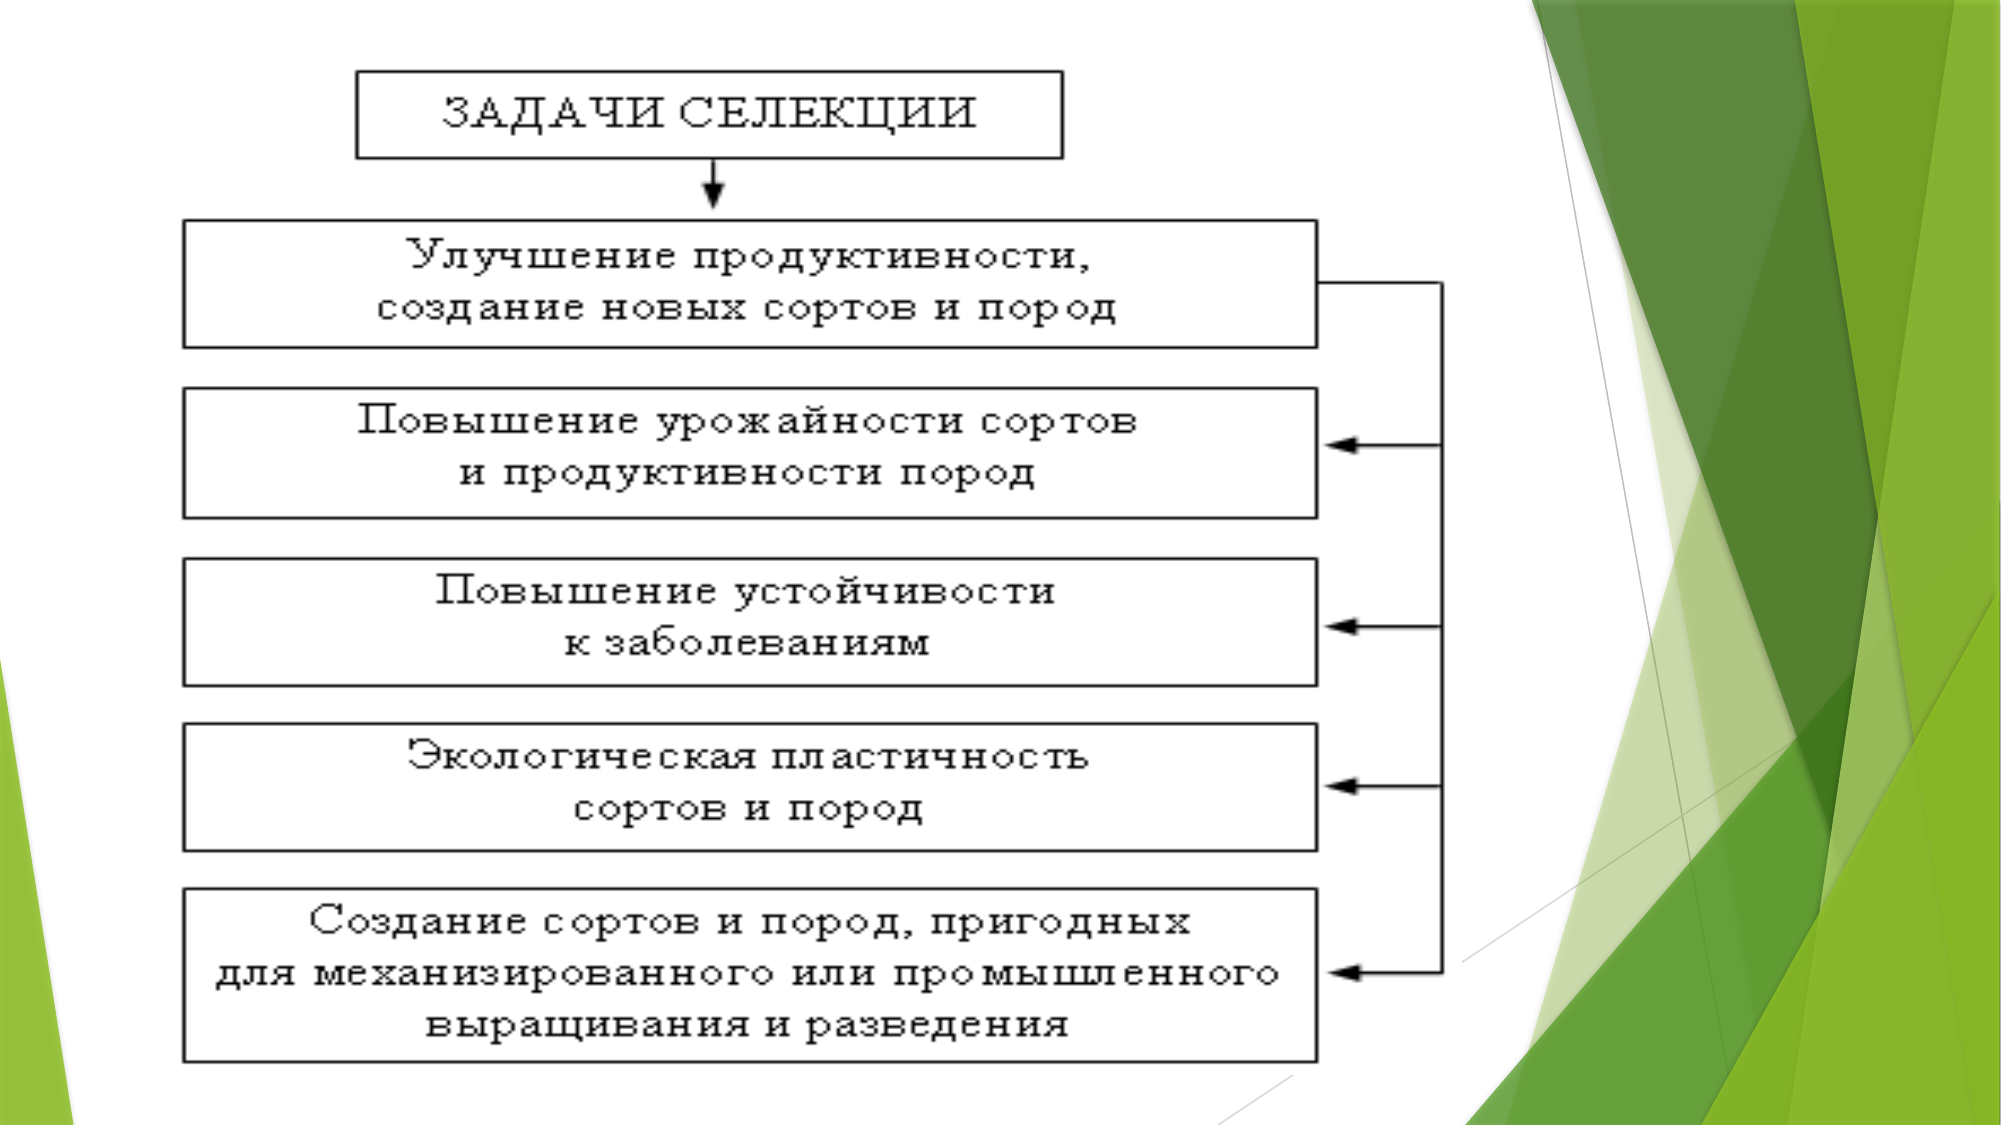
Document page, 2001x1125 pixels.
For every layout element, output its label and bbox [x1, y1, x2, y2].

picture [170, 62, 1463, 1076]
